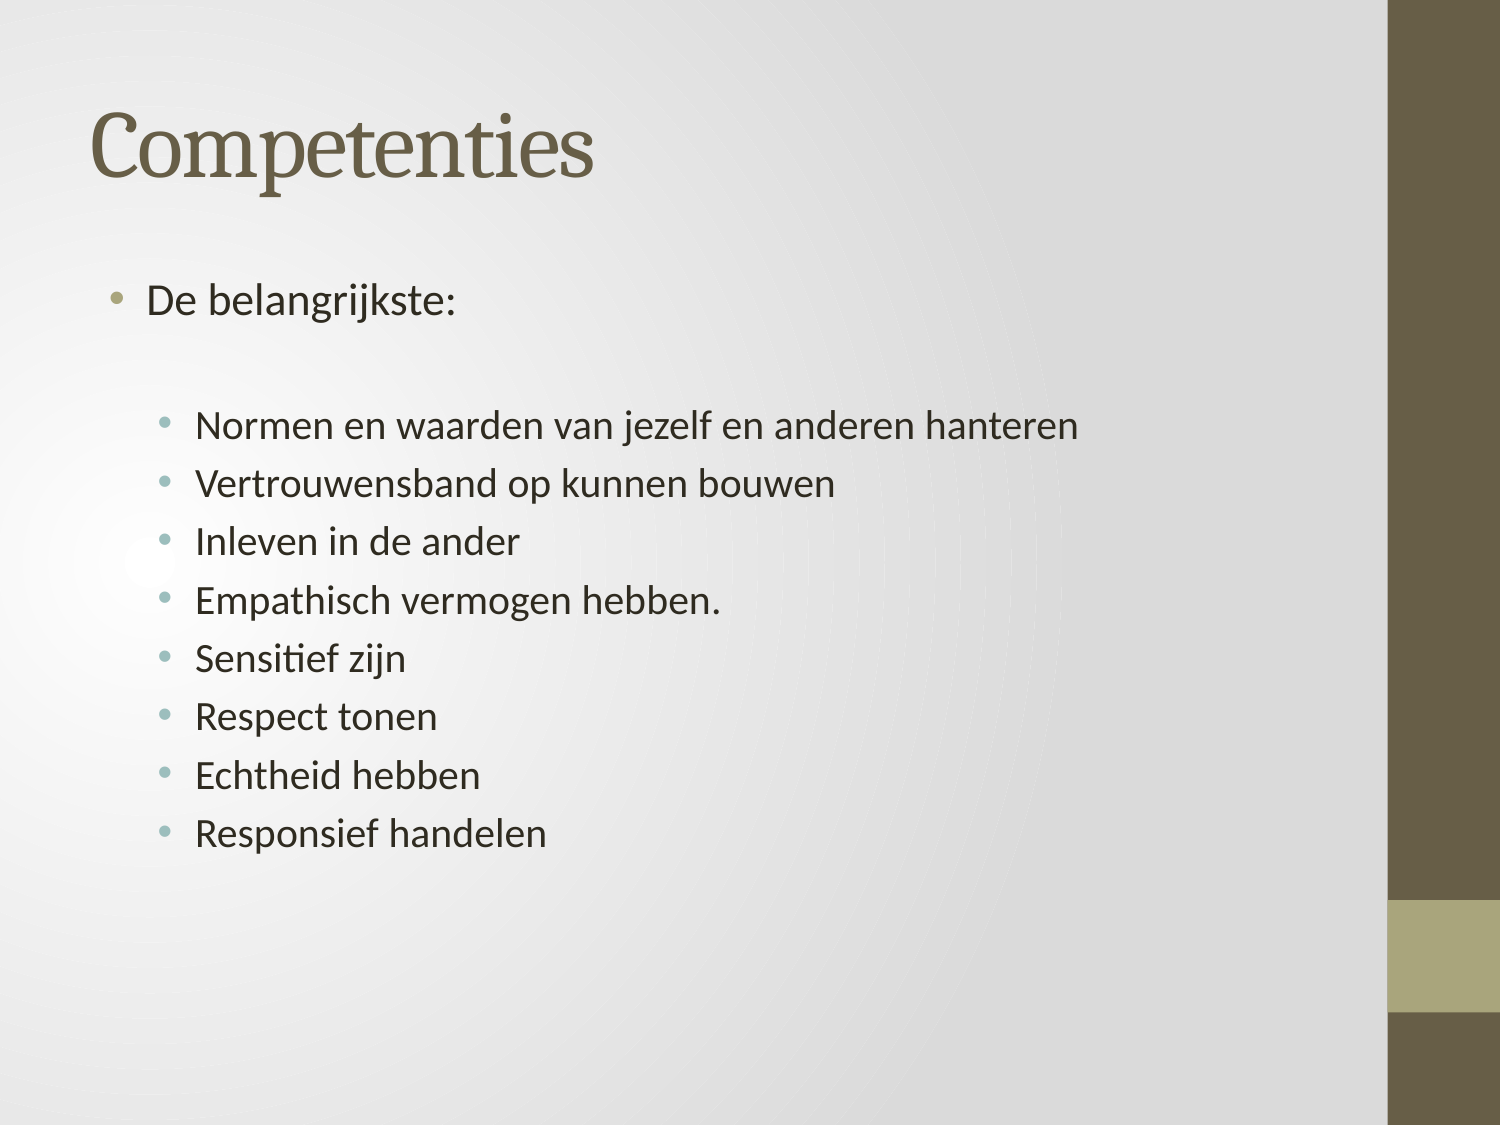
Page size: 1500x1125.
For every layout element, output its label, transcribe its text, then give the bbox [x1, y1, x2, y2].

title Competenties [75, 45, 1325, 233]
list De belangrijkste: Normen en waarden van jezelf en anderen hanteren Vertrouwensband op kunnen bouwen Inleven in de ander Empathisch vermogen hebben. Sensitief zijn Respect tonen Echtheid hebben Responsief handelen [75, 262, 1325, 1050]
